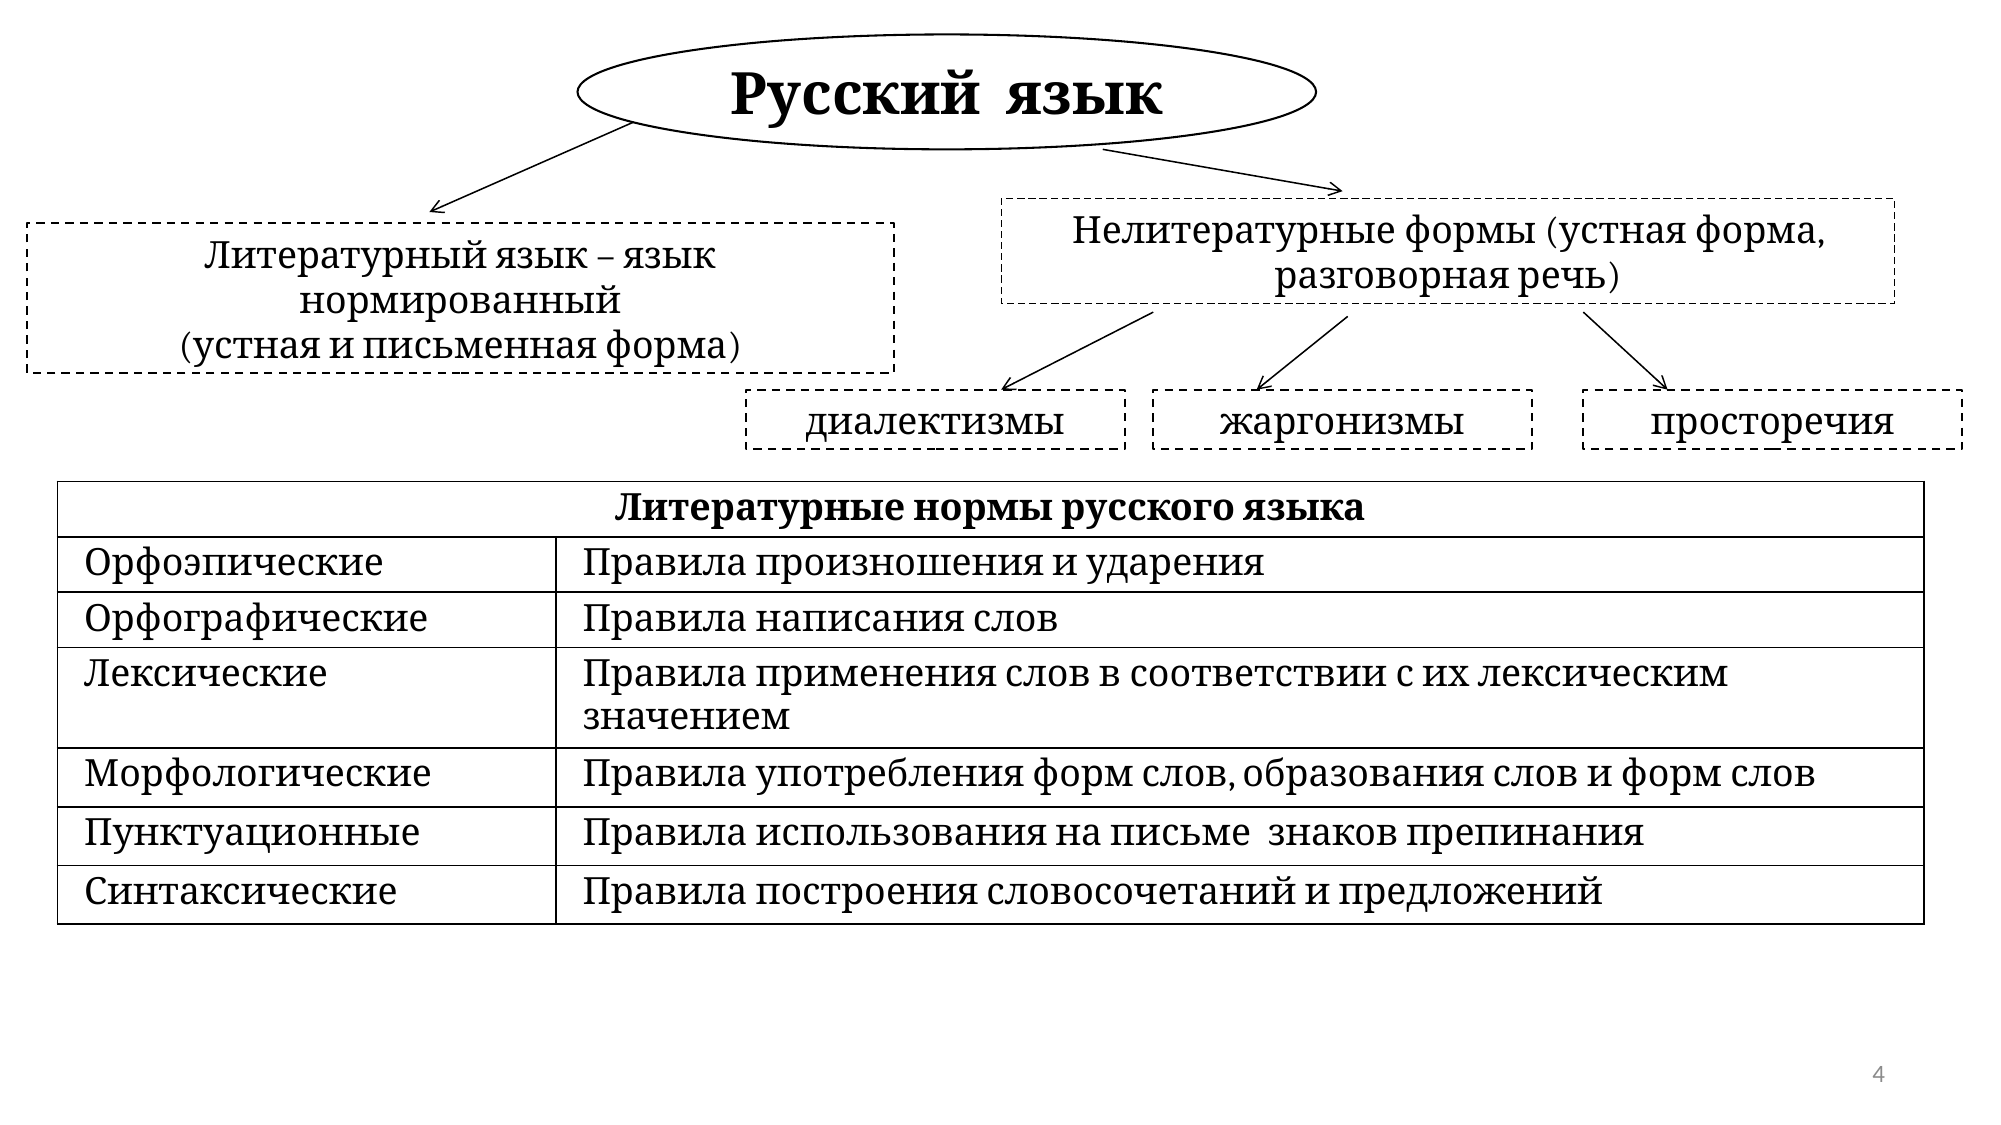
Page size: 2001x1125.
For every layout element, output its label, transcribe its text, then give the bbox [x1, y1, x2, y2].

text_box просторечия [1583, 389, 1962, 450]
table_header Литературные нормы русского языка [58, 482, 1923, 536]
table_cell Правила использования на письме знаков препинания [557, 808, 1923, 865]
table_cell Орфоэпические [58, 538, 555, 591]
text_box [1583, 311, 1668, 390]
table_cell Правила произношения и ударения [557, 538, 1923, 591]
text_box Литературный язык – язык нормированный (устная и письменная форма) [26, 223, 895, 373]
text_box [1102, 149, 1343, 192]
text_box [686, 32, 1207, 49]
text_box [429, 121, 634, 213]
text_box диалектизмы [746, 389, 1125, 450]
table_cell Правила построения словосочетаний и предложений [557, 866, 1923, 923]
table_cell Пунктуационные [58, 808, 555, 865]
text_box [681, 134, 1212, 152]
table_cell Правила употребления форм слов, образования слов и форм слов [557, 749, 1923, 806]
text_box [1244, 55, 1319, 129]
table_cell Лексические [58, 648, 555, 747]
text_box Нелитературные формы (устная форма, разговорная речь) [1001, 198, 1895, 304]
text_box Русский язык [650, 49, 1244, 134]
table_cell Синтаксические [58, 866, 555, 923]
text_box жаргонизмы [1153, 389, 1532, 450]
table_cell Морфологические [58, 749, 555, 806]
slide_number 4 [1433, 1042, 1900, 1103]
table_cell Орфографические [58, 593, 555, 647]
text_box [575, 55, 650, 129]
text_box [1256, 316, 1348, 390]
table_cell Правила написания слов [557, 593, 1923, 647]
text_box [1000, 311, 1154, 390]
table_cell Правила применения слов в соответствии с их лексическим значением [557, 648, 1923, 747]
